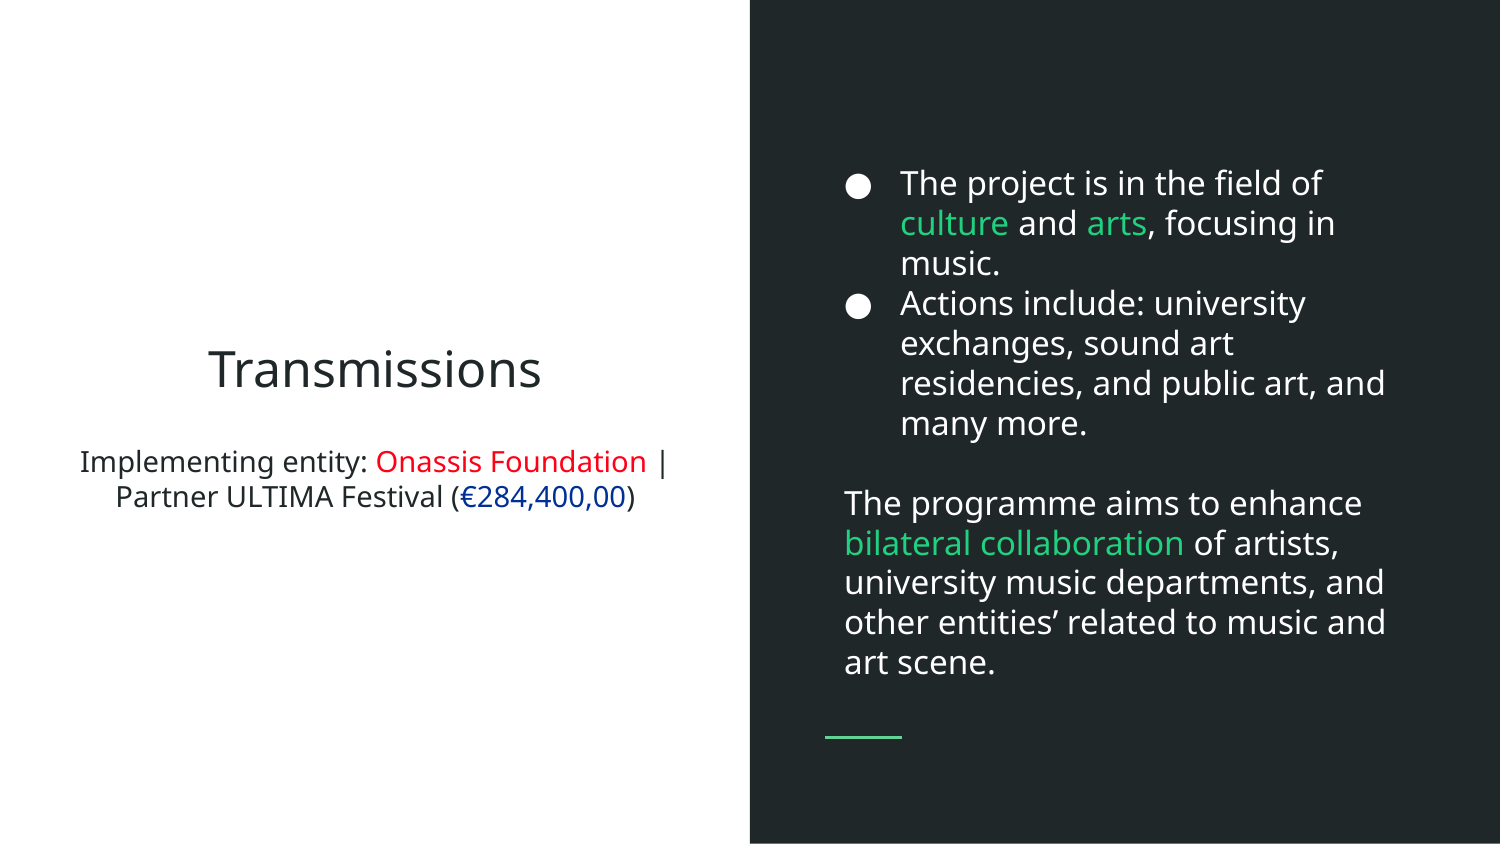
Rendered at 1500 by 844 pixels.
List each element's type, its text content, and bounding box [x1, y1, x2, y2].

list The project is in the field of culture and arts, focusing in music. Actions include: university exchanges, sound art residencies, and public art, and many more. The programme aims to enhance bilateral collaboration of artists, university music departments, and other entities’ related to music and art scene. [810, 118, 1440, 725]
title Transmissions Implementing entity: Onassis Foundation | Partner ULTIMA Festival (€284,400,00) [43, 315, 708, 528]
